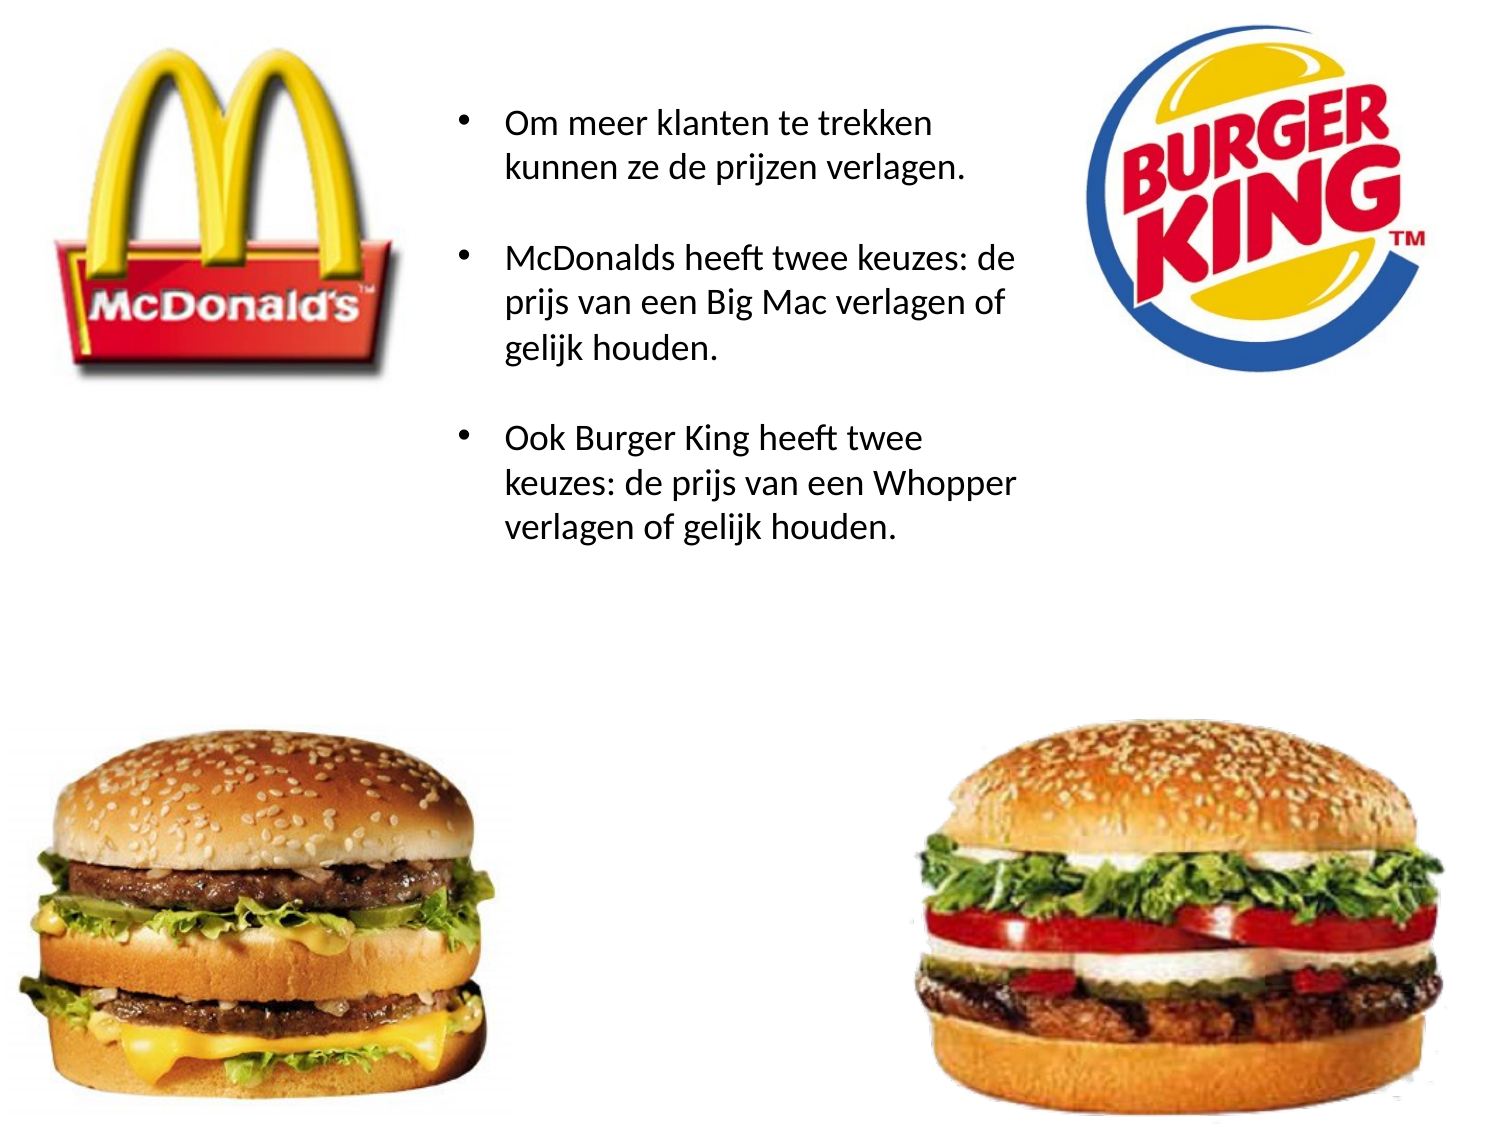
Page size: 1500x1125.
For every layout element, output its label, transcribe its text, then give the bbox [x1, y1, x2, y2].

text_box Om meer klanten te trekken kunnen ze de prijzen verlagen. McDonalds heeft twee keuzes: de prijs van een Big Mac verlagen of gelijk houden. Ook Burger King heeft twee keuzes: de prijs van een Whopper verlagen of gelijk houden. [442, 90, 1057, 555]
picture [5, 723, 513, 1125]
picture [907, 710, 1450, 1125]
picture [29, 25, 421, 389]
picture [1068, 7, 1450, 389]
